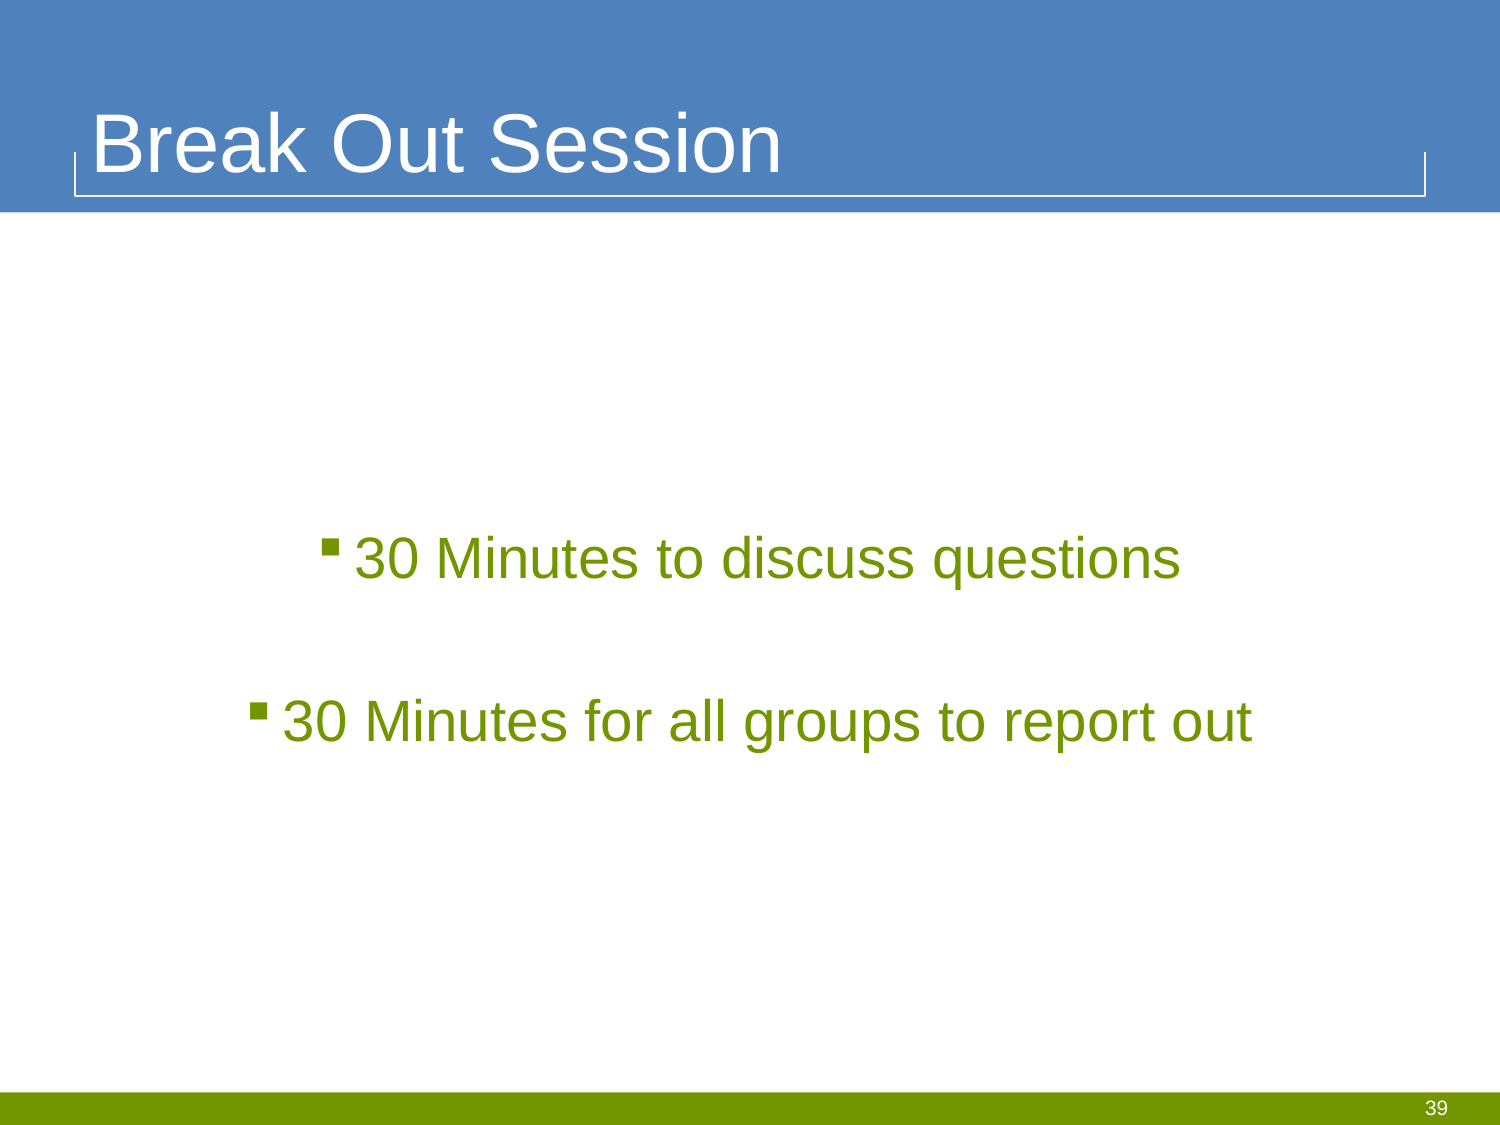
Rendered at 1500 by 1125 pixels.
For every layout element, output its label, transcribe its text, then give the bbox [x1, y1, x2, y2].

title Break Out Session [74, 44, 1426, 233]
list 30 Minutes to discuss questions 30 Minutes for all groups to report out [74, 512, 1426, 1125]
